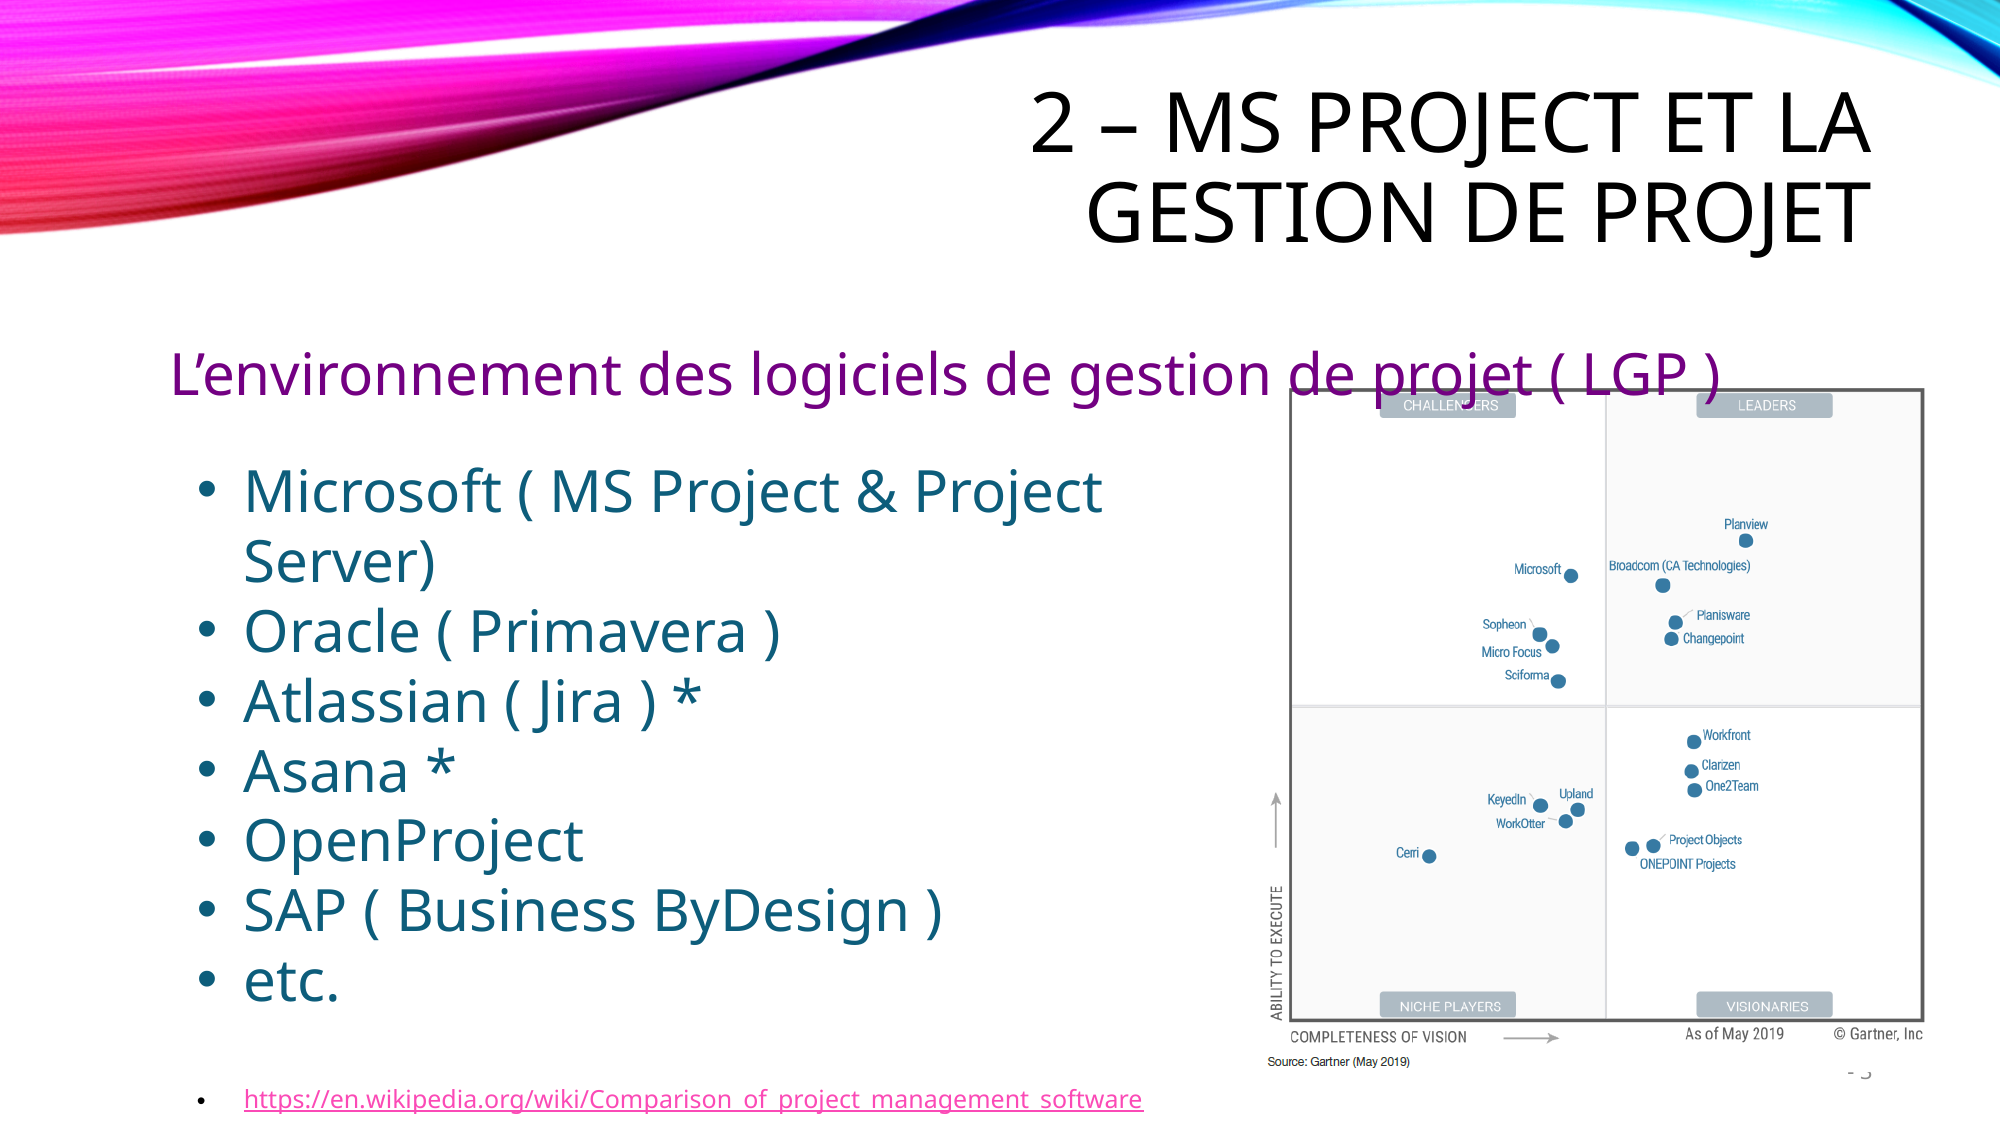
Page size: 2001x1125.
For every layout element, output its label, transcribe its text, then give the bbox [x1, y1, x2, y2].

picture [0, 0, 2000, 237]
picture [1257, 380, 1929, 1073]
picture [1910, 0, 2000, 45]
picture [1890, 0, 2000, 75]
title 2 – MS Project et la gestion de projet [638, 64, 1888, 277]
text_box L’environnement des logiciels de gestion de projet ( LGP ) [154, 259, 1841, 415]
slide_number 3 [1808, 1073, 1888, 1103]
text_box Microsoft ( MS Project & Project Server) Oracle ( Primavera ) Atlassian ( Jira ) * Asana * OpenProject SAP ( Business ByDesign ) etc. https://en.wikipedia.org/wiki/Comparison_of_project_management_software [182, 446, 1258, 1125]
